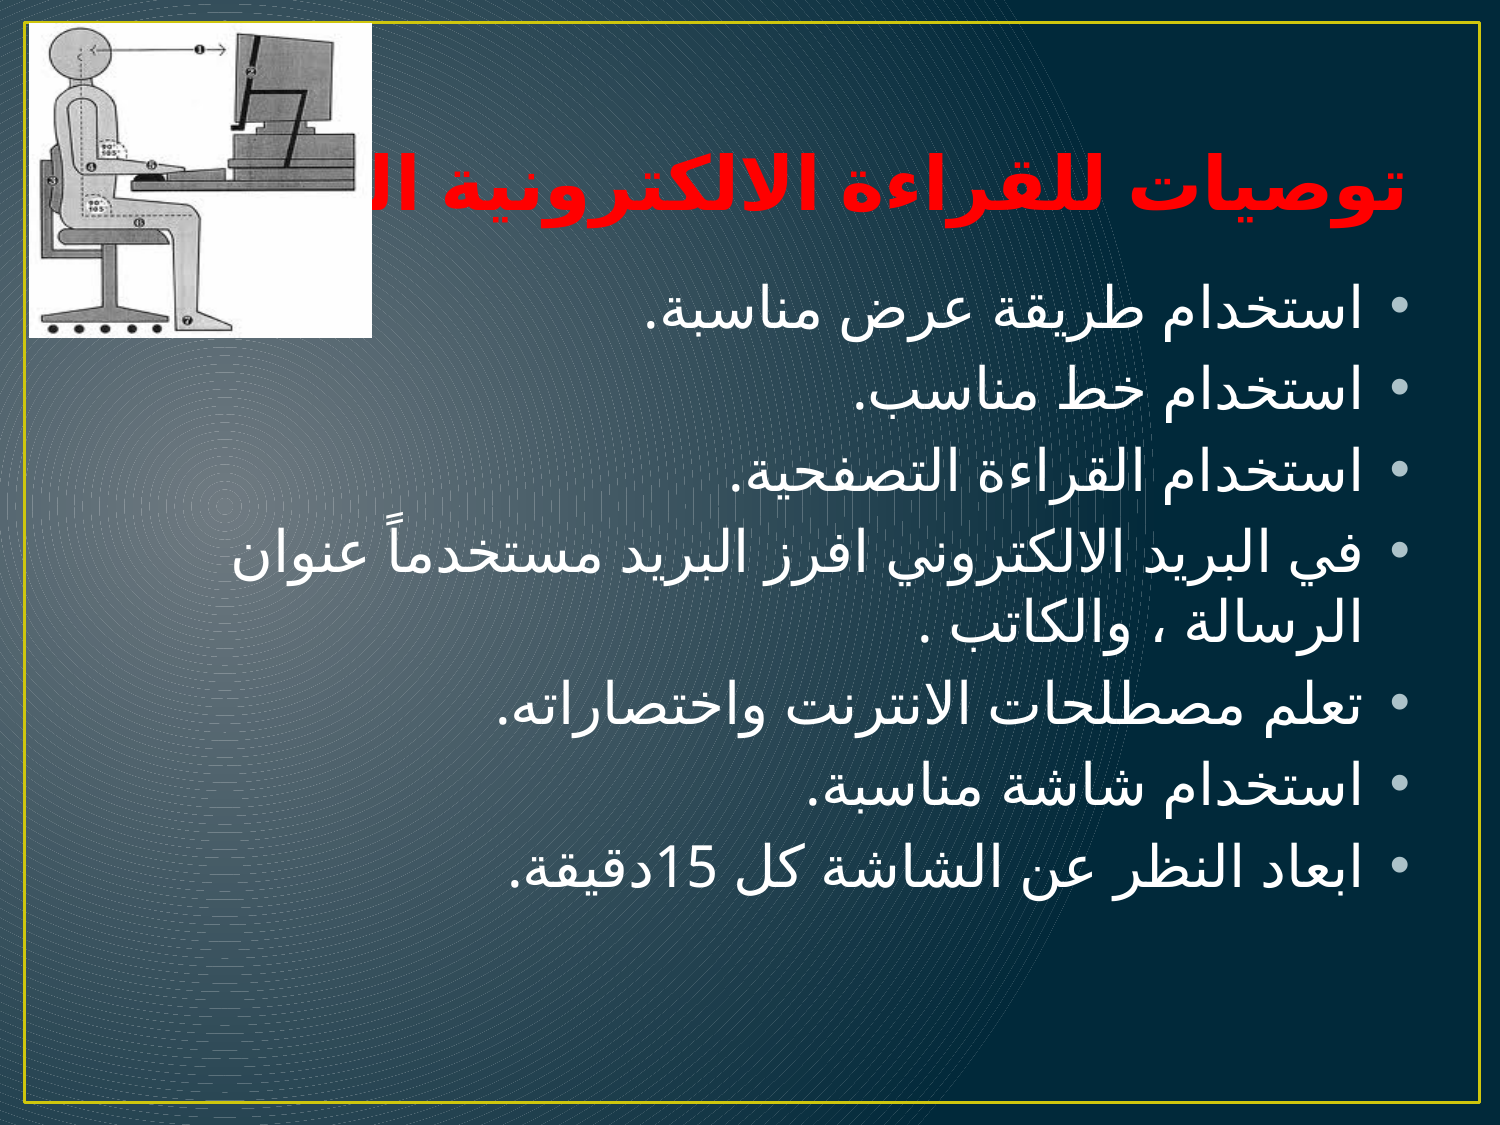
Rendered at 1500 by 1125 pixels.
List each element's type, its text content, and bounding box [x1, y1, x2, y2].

picture [29, 23, 372, 339]
title توصيات للقراءة الالكترونية الفعالة: [379, 45, 1425, 233]
list استخدام طريقة عرض مناسبة. استخدام خط مناسب. استخدام القراءة التصفحية. في البريد الالكتروني افرز البريد مستخدماً عنوان الرسالة ، والكاتب . تعلم مصطلحات الانترنت واختصاراته. استخدام شاشة مناسبة. ابعاد النظر عن الشاشة كل 15دقيقة. [75, 262, 1425, 1005]
